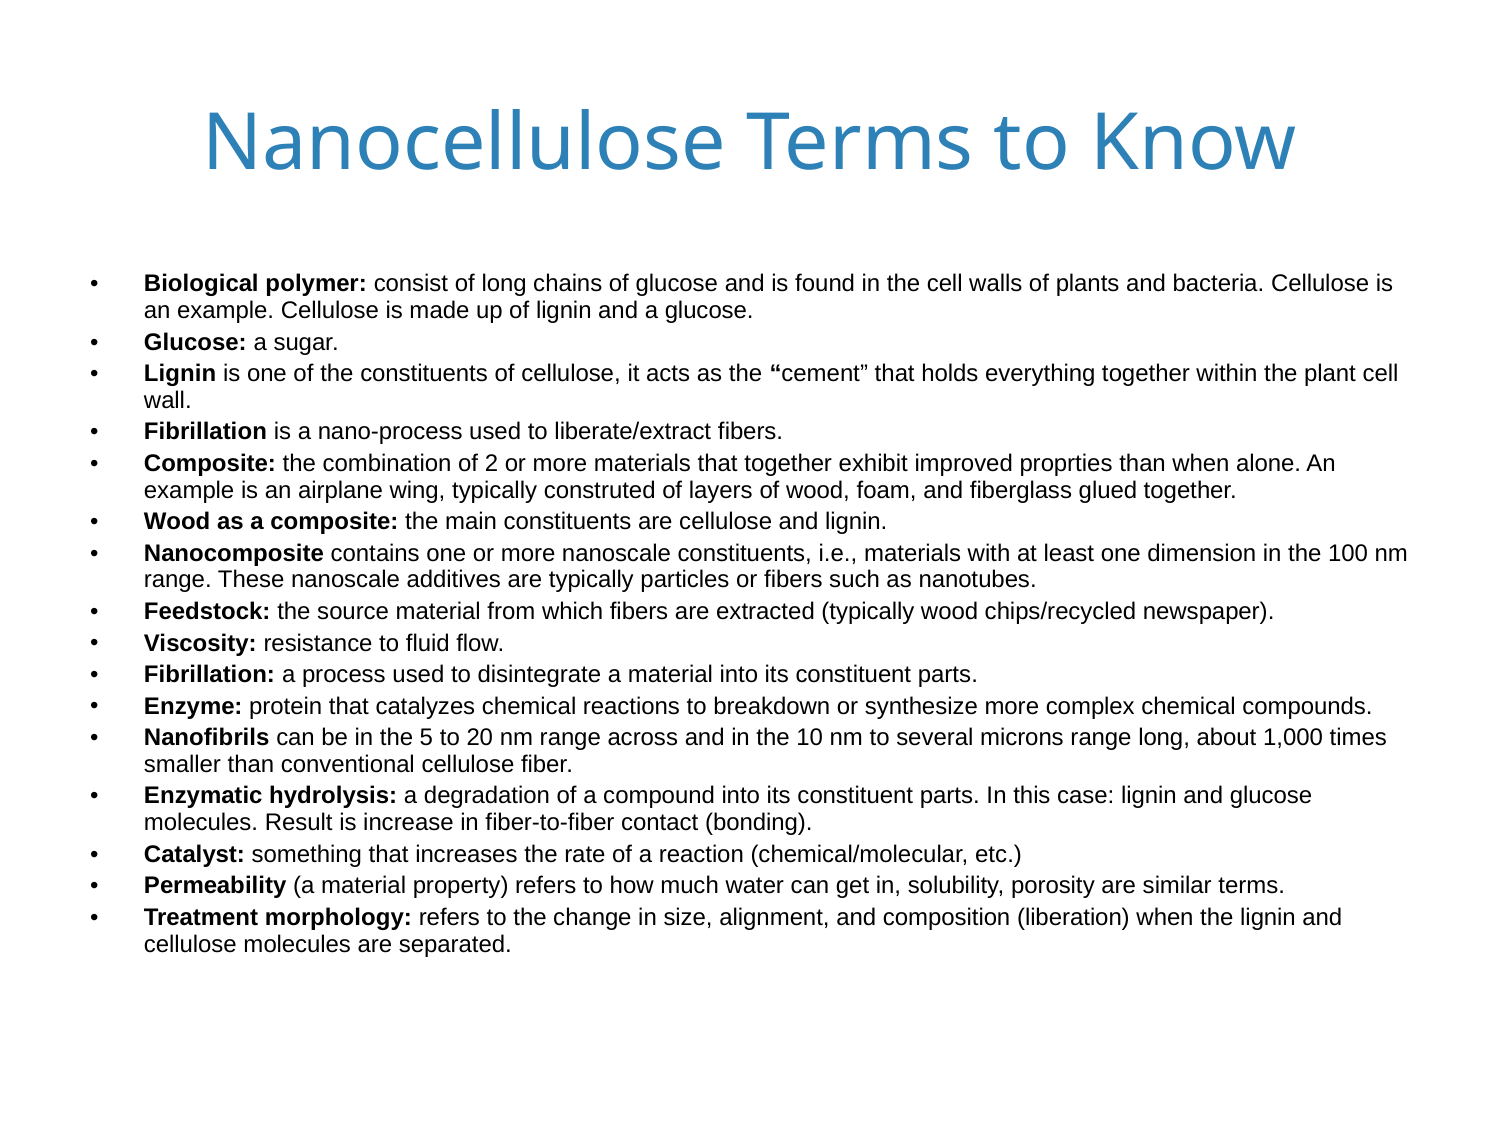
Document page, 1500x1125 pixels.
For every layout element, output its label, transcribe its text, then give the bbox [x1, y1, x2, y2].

list Biological polymer: consist of long chains of glucose and is found in the cell walls of plants and bacteria. Cellulose is an example. Cellulose is made up of lignin and a glucose. Glucose: a sugar. Lignin is one of the constituents of cellulose, it acts as the “cement” that holds everything together within the plant cell wall. Fibrillation is a nano-process used to liberate/extract fibers. Composite: the combination of 2 or more materials that together exhibit improved proprties than when alone. An example is an airplane wing, typically construted of layers of wood, foam, and fiberglass glued together. Wood as a composite: the main constituents are cellulose and lignin. Nanocomposite contains one or more nanoscale constituents, i.e., materials with at least one dimension in the 100 nm range. These nanoscale additives are typically particles or fibers such as nanotubes. Feedstock: the source material from which fibers are extracted (typically wood chips/recycled newspaper). Viscosity: resistance to fluid flow. Fibrillation: a process used to disintegrate a material into its constituent parts. Enzyme: protein that catalyzes chemical reactions to breakdown or synthesize more complex chemical compounds. Nanofibrils can be in the 5 to 20 nm range across and in the 10 nm to several microns range long, about 1,000 times smaller than conventional cellulose fiber. Enzymatic hydrolysis: a degradation of a compound into its constituent parts. In this case: lignin and glucose molecules. Result is increase in fiber-to-fiber contact (bonding). Catalyst: something that increases the rate of a reaction (chemical/molecular, etc.) Permeability (a material property) refers to how much water can get in, solubility, porosity are similar terms. Treatment morphology: refers to the change in size, alignment, and composition (liberation) when the lignin and cellulose molecules are separated. [75, 262, 1425, 1005]
title Nanocellulose Terms to Know [75, 45, 1425, 233]
